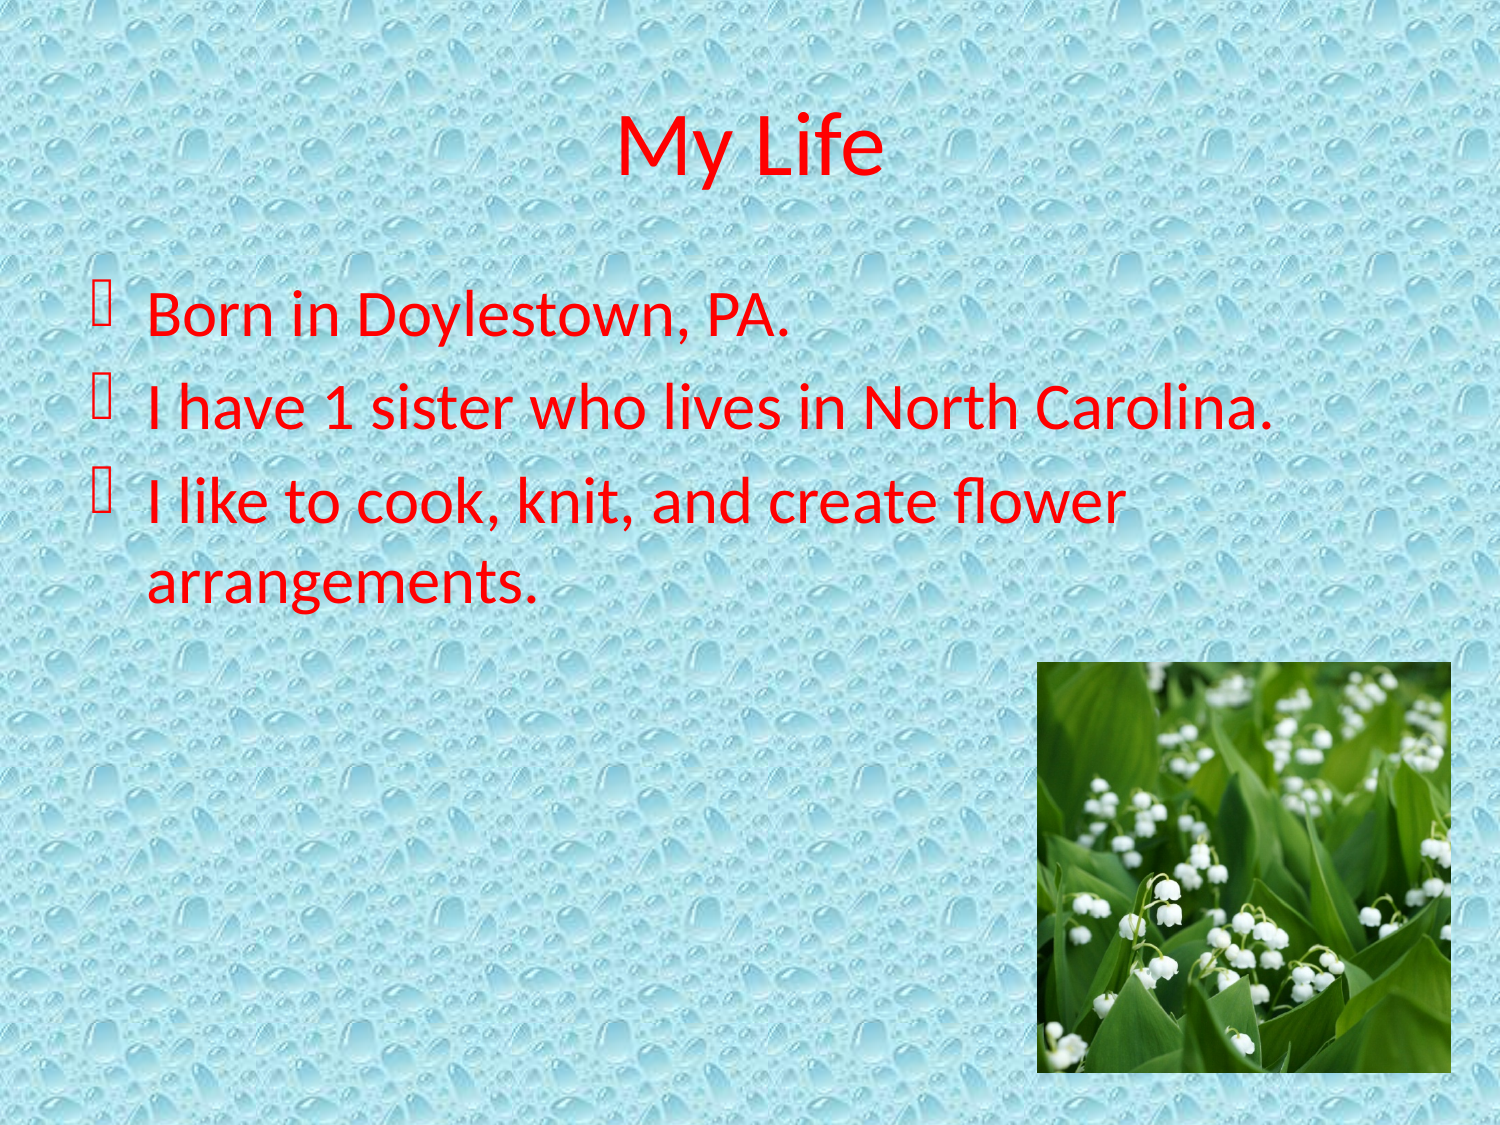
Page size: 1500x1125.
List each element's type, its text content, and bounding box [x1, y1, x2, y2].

list Born in Doylestown, PA. I have 1 sister who lives in North Carolina. I like to cook, knit, and create flower arrangements. [75, 262, 1425, 1005]
picture [0, 0, 1500, 1125]
title My Life [75, 45, 1425, 233]
